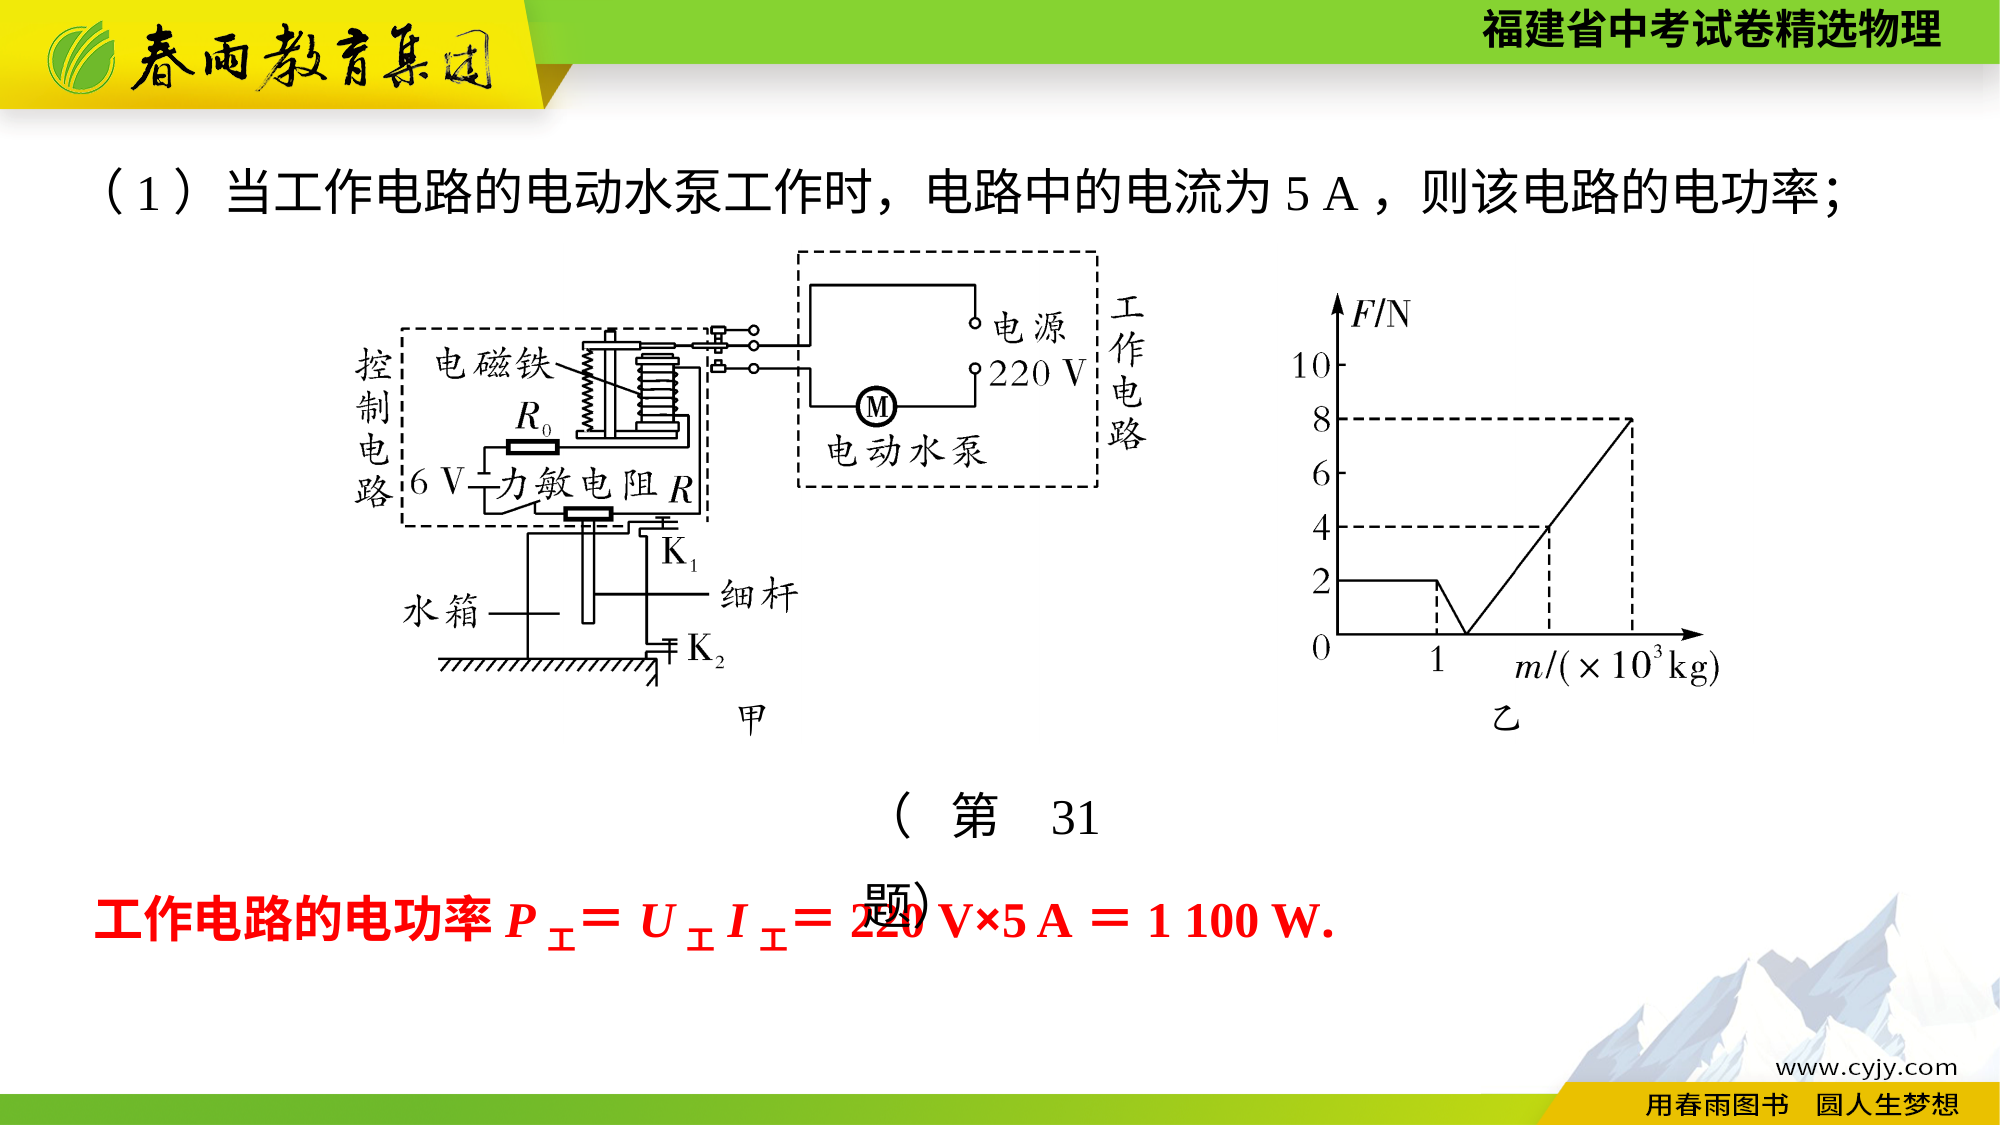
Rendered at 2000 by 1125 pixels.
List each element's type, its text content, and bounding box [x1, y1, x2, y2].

list （1）当工作电路的电动水泵工作时，电路中的电流为5 A，则该电路的电功率； [59, 122, 1944, 309]
text_box （第31题） [847, 752, 1128, 853]
text_box 工作电路的电功率P工＝U工I工＝220 V×5 A＝1 100 W. [78, 846, 1358, 964]
picture [0, 0, 2000, 1125]
